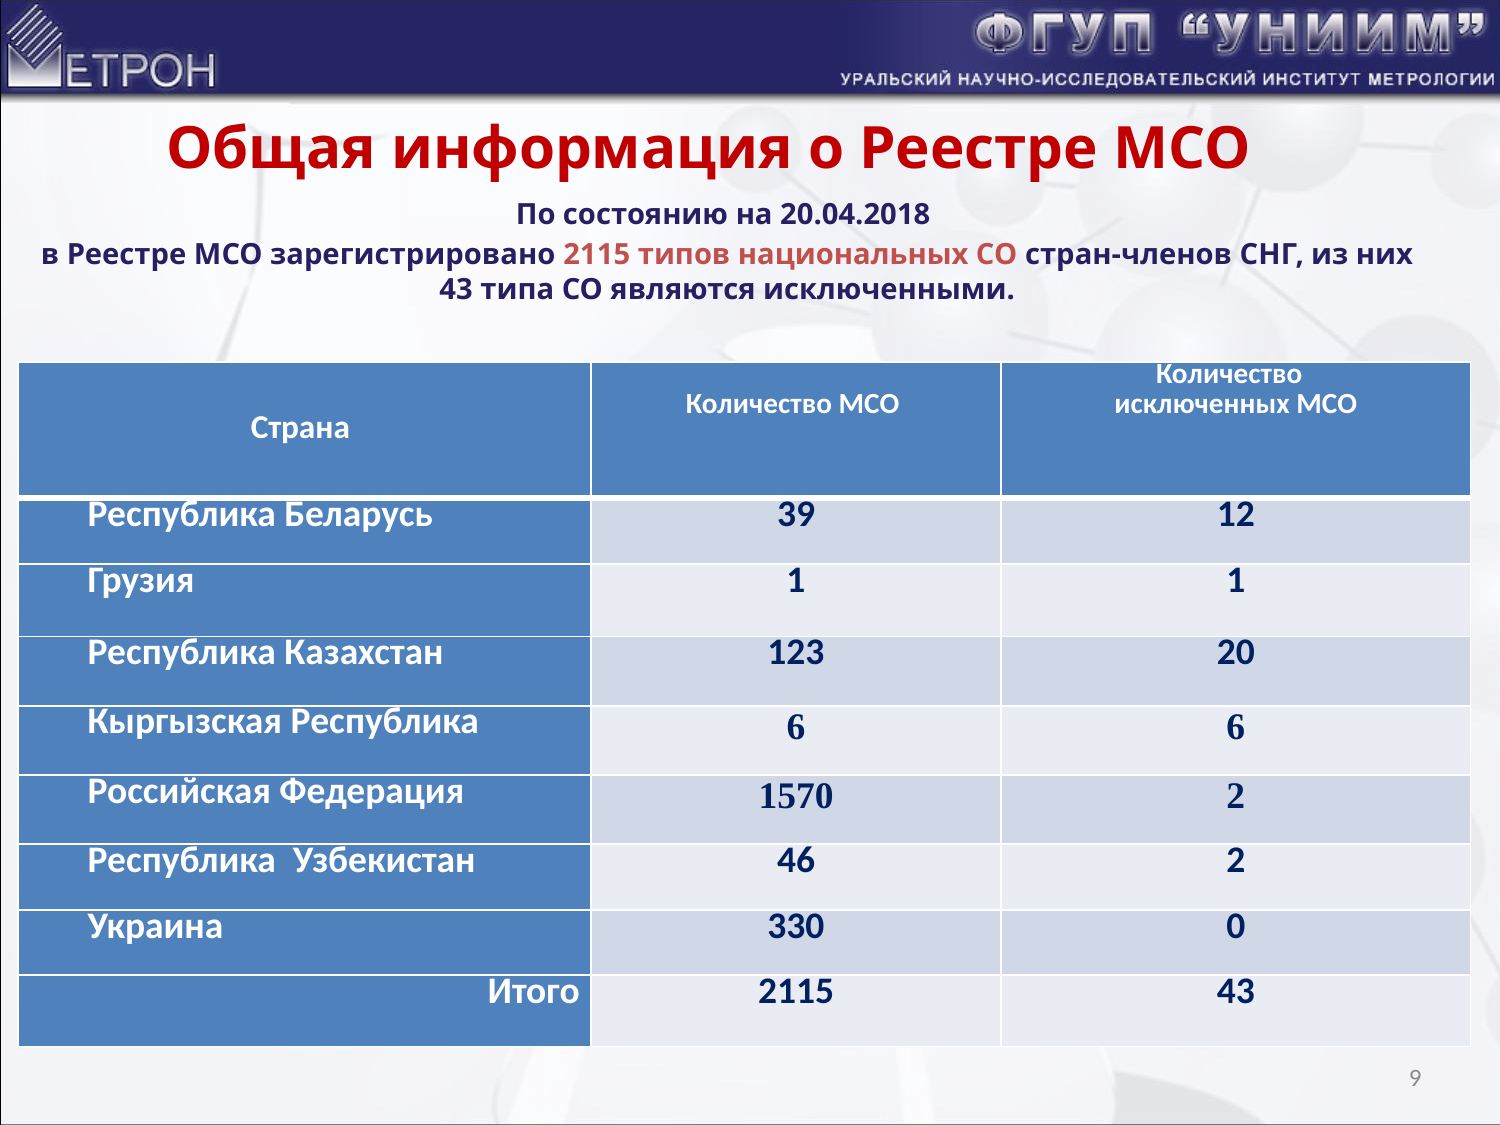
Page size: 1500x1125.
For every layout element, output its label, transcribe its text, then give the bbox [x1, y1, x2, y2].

table_header Количество МСО [592, 363, 1000, 495]
table_cell Украина [19, 911, 590, 974]
table_cell Российская Федерация [19, 776, 590, 843]
table_cell 2 [1002, 776, 1470, 843]
list Общая информация о Реестре МСО [88, 116, 1329, 187]
table_cell 123 [592, 637, 1000, 705]
table_cell 1570 [592, 776, 1000, 843]
table_cell Кыргызская Республика [19, 707, 590, 774]
table_header Количество исключенных МСО [1002, 363, 1470, 495]
table_cell 46 [592, 845, 1000, 909]
table_header Страна [19, 363, 590, 495]
table_cell 12 [1002, 501, 1470, 563]
slide_number 9 [1086, 1047, 1437, 1107]
list По состоянию на 20.04.2018 в Реестре МСО зарегистрировано 2115 типов национальных СО стран-членов СНГ, из них 43 типа СО являются исключенными. [17, 187, 1437, 338]
picture [0, 0, 1500, 1125]
table_cell 6 [1002, 707, 1470, 774]
table_cell 2115 [592, 976, 1000, 1046]
table_cell 20 [1002, 637, 1470, 705]
table_cell 39 [592, 501, 1000, 563]
table_cell Итого [19, 976, 590, 1046]
table_cell 330 [592, 911, 1000, 974]
table_cell 1 [1002, 565, 1470, 636]
table_cell 6 [592, 707, 1000, 774]
table_cell 43 [1002, 976, 1470, 1046]
table_cell Грузия [19, 565, 590, 636]
table_cell 0 [1002, 911, 1470, 974]
table_cell Республика Узбекистан [19, 845, 590, 909]
table_cell Республика Беларусь [19, 501, 590, 563]
table_cell Республика Казахстан [19, 637, 590, 705]
table_cell 2 [1002, 845, 1470, 909]
table_cell 1 [592, 565, 1000, 636]
